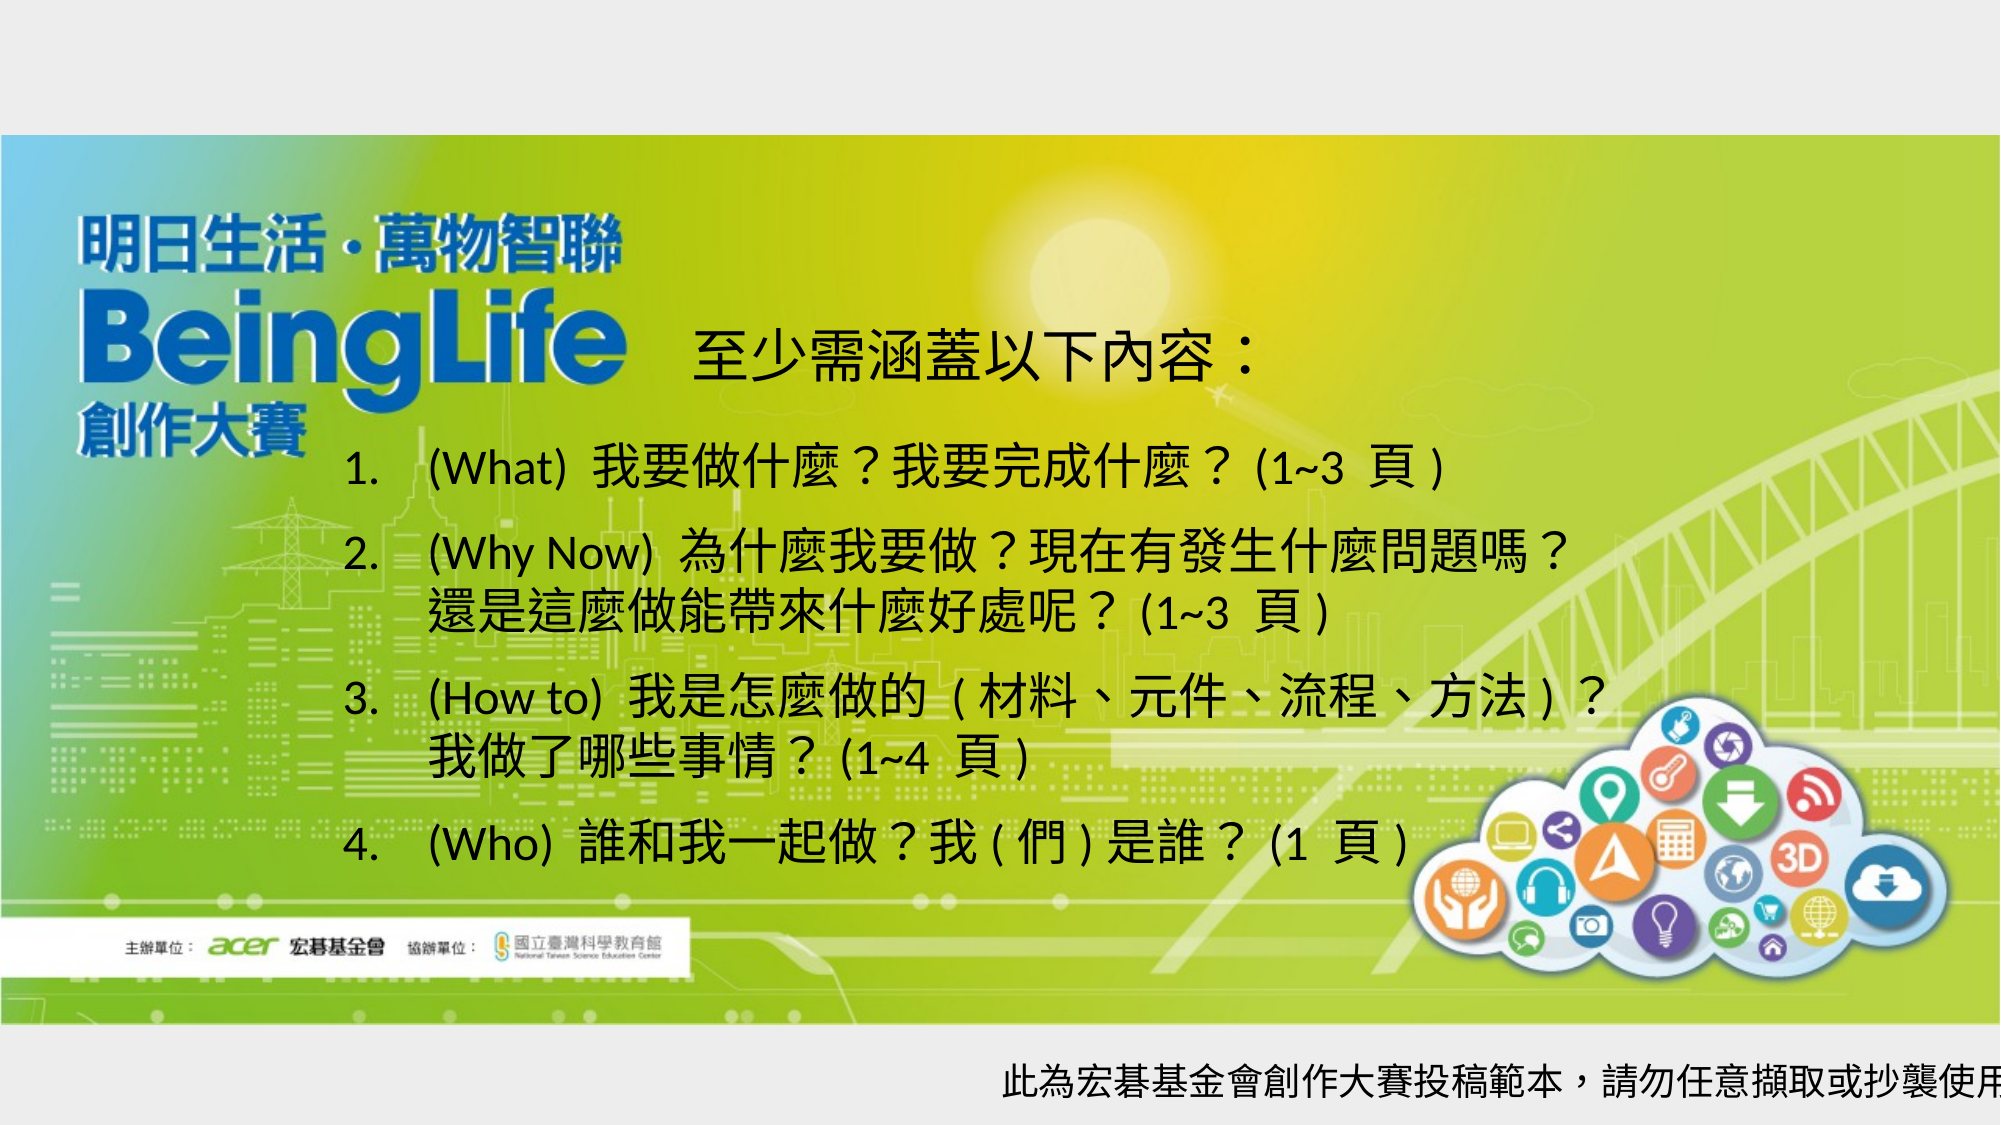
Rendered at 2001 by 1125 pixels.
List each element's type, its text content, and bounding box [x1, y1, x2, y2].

picture [0, 135, 2001, 1025]
list (What) 我要做什麼？我要完成什麼？(1~3 頁) (Why Now) 為什麼我要做？現在有發生什麼問題嗎？還是這麼做能帶來什麼好處呢？(1~3 頁) (How to) 我是怎麼做的 (材料、元件、流程、方法)？我做了哪些事情？(1~4 頁) (Who) 誰和我一起做？我(們)是誰？(1 頁) [327, 427, 1638, 879]
title 至少需涵蓋以下內容： [676, 250, 1860, 468]
